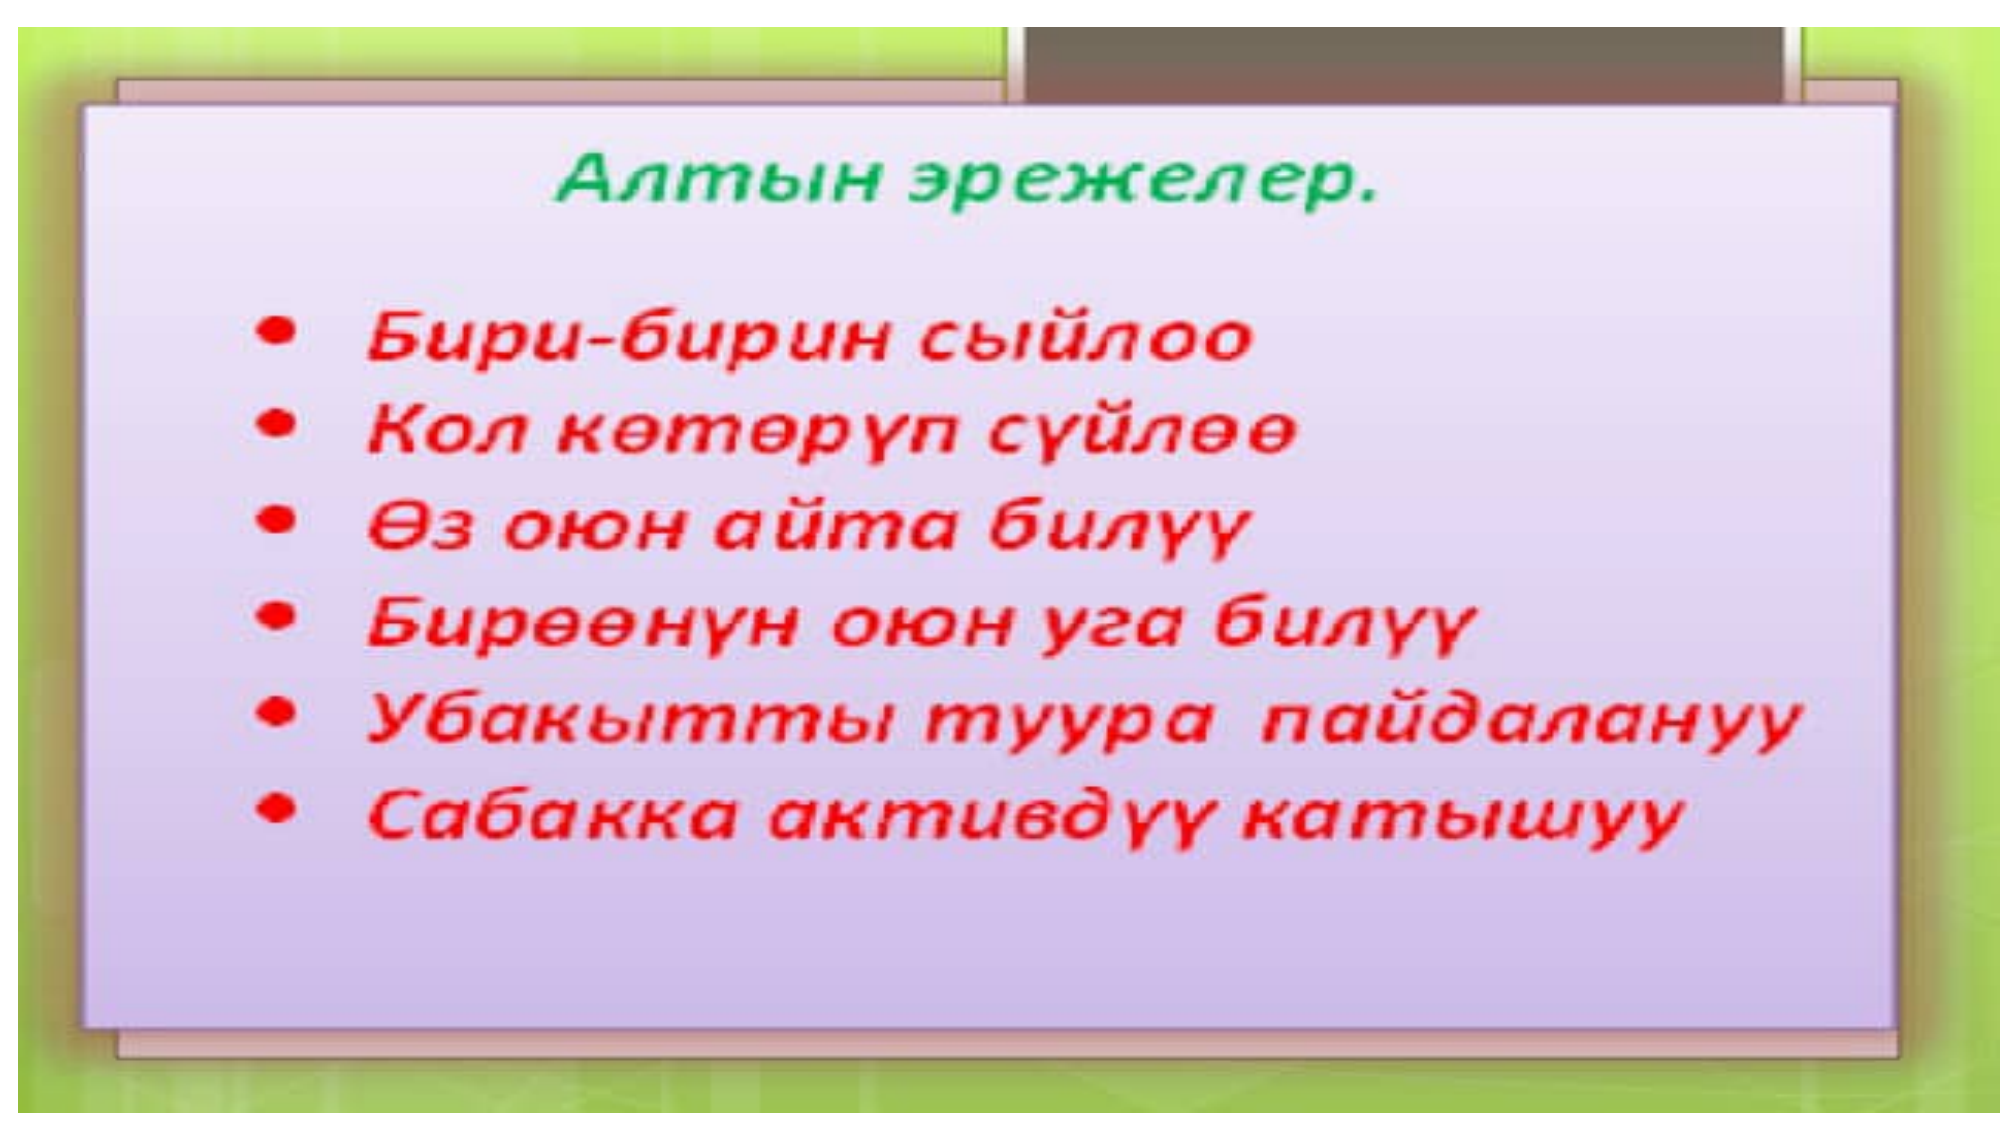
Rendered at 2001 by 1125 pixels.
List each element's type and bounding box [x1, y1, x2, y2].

list [18, 27, 2000, 1113]
